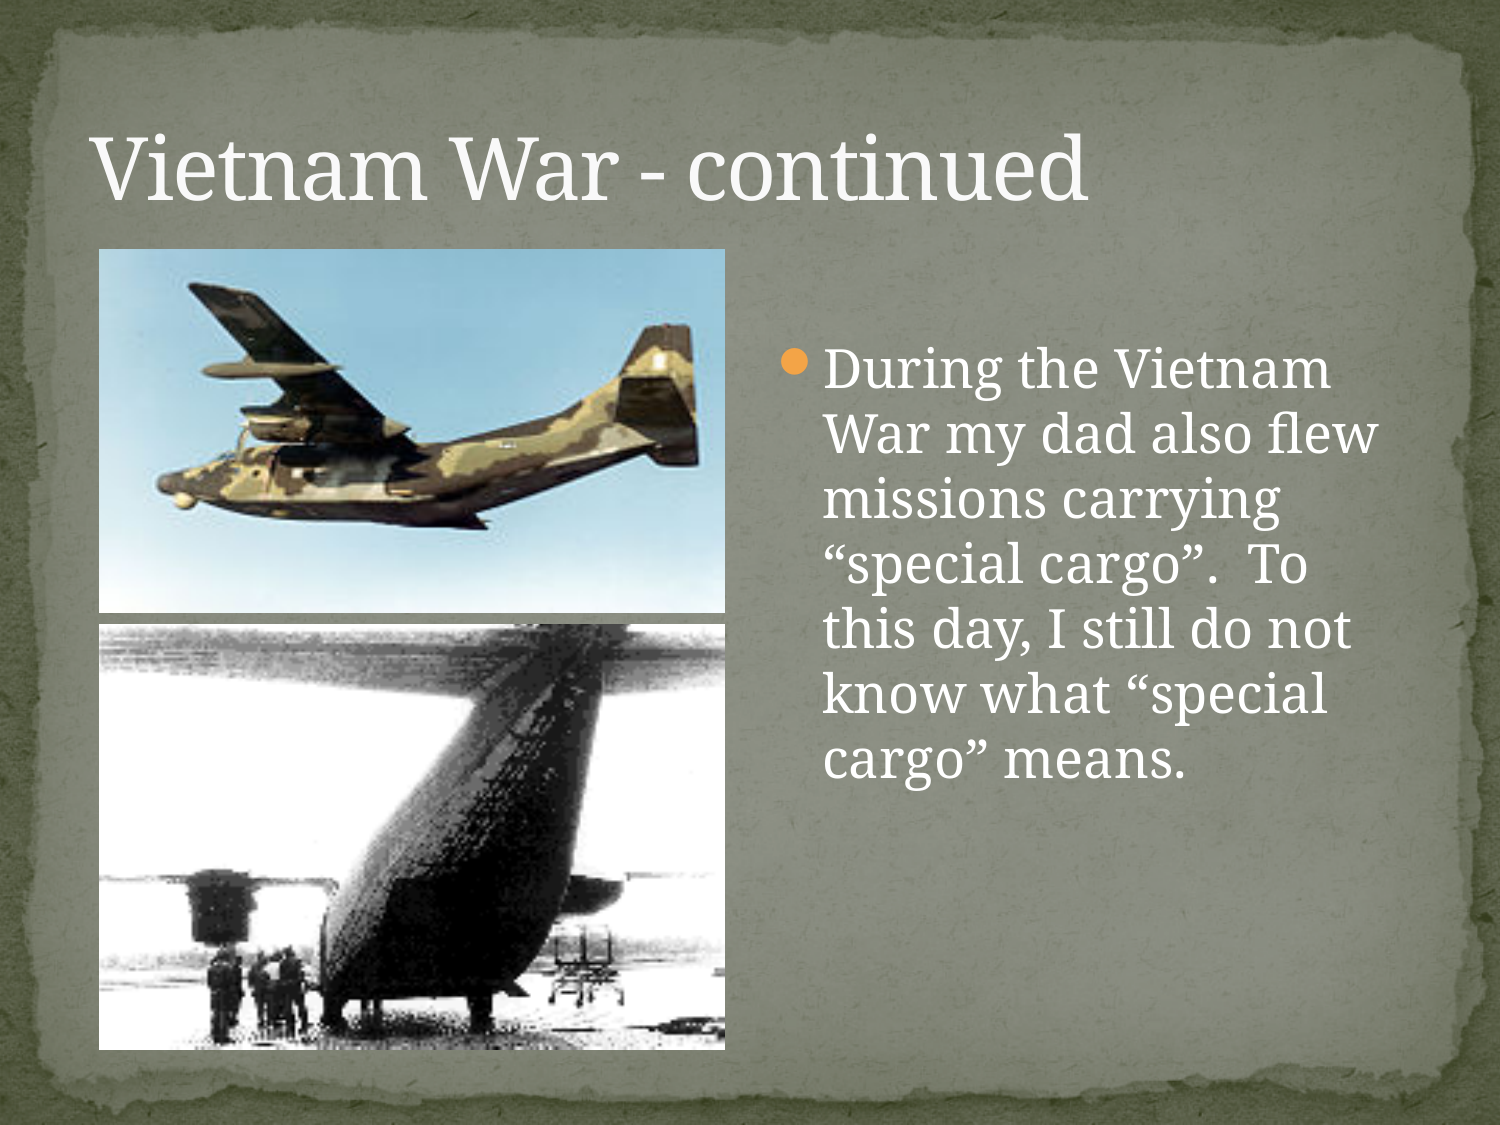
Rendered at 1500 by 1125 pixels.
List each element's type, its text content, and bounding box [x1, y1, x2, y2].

list During the Vietnam War my dad also flew missions carrying “special cargo”. To this day, I still do not know what “special cargo” means. [762, 249, 1429, 1000]
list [102, 252, 724, 611]
title Vietnam War - continued [74, 24, 1425, 225]
picture [99, 624, 725, 1050]
